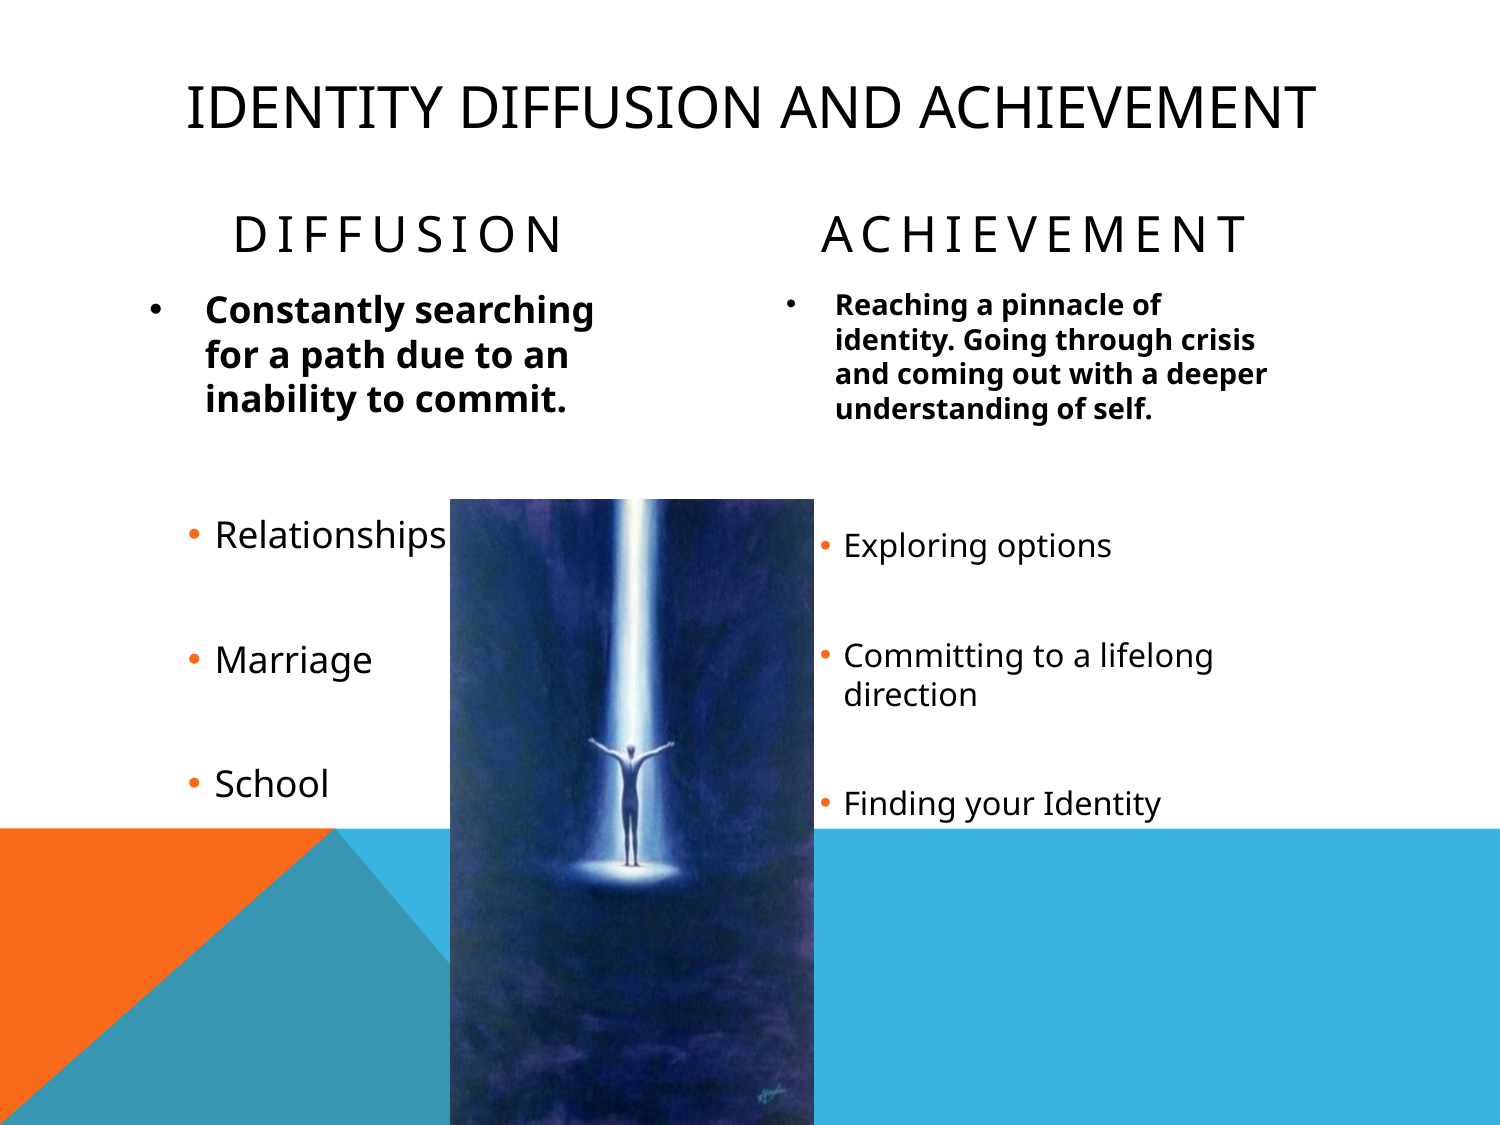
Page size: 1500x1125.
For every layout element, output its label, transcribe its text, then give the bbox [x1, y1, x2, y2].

list Achievement [771, 179, 1296, 270]
list Reaching a pinnacle of identity. Going through crisis and coming out with a deeper understanding of self. Exploring options Committing to a lifelong direction Finding your Identity [771, 279, 1296, 838]
list Diffusion [135, 179, 660, 270]
title Identity Diffusion and Achievement [135, 60, 1369, 150]
list Constantly searching for a path due to an inability to commit. Relationships Marriage School [134, 279, 660, 813]
picture [450, 499, 814, 1125]
